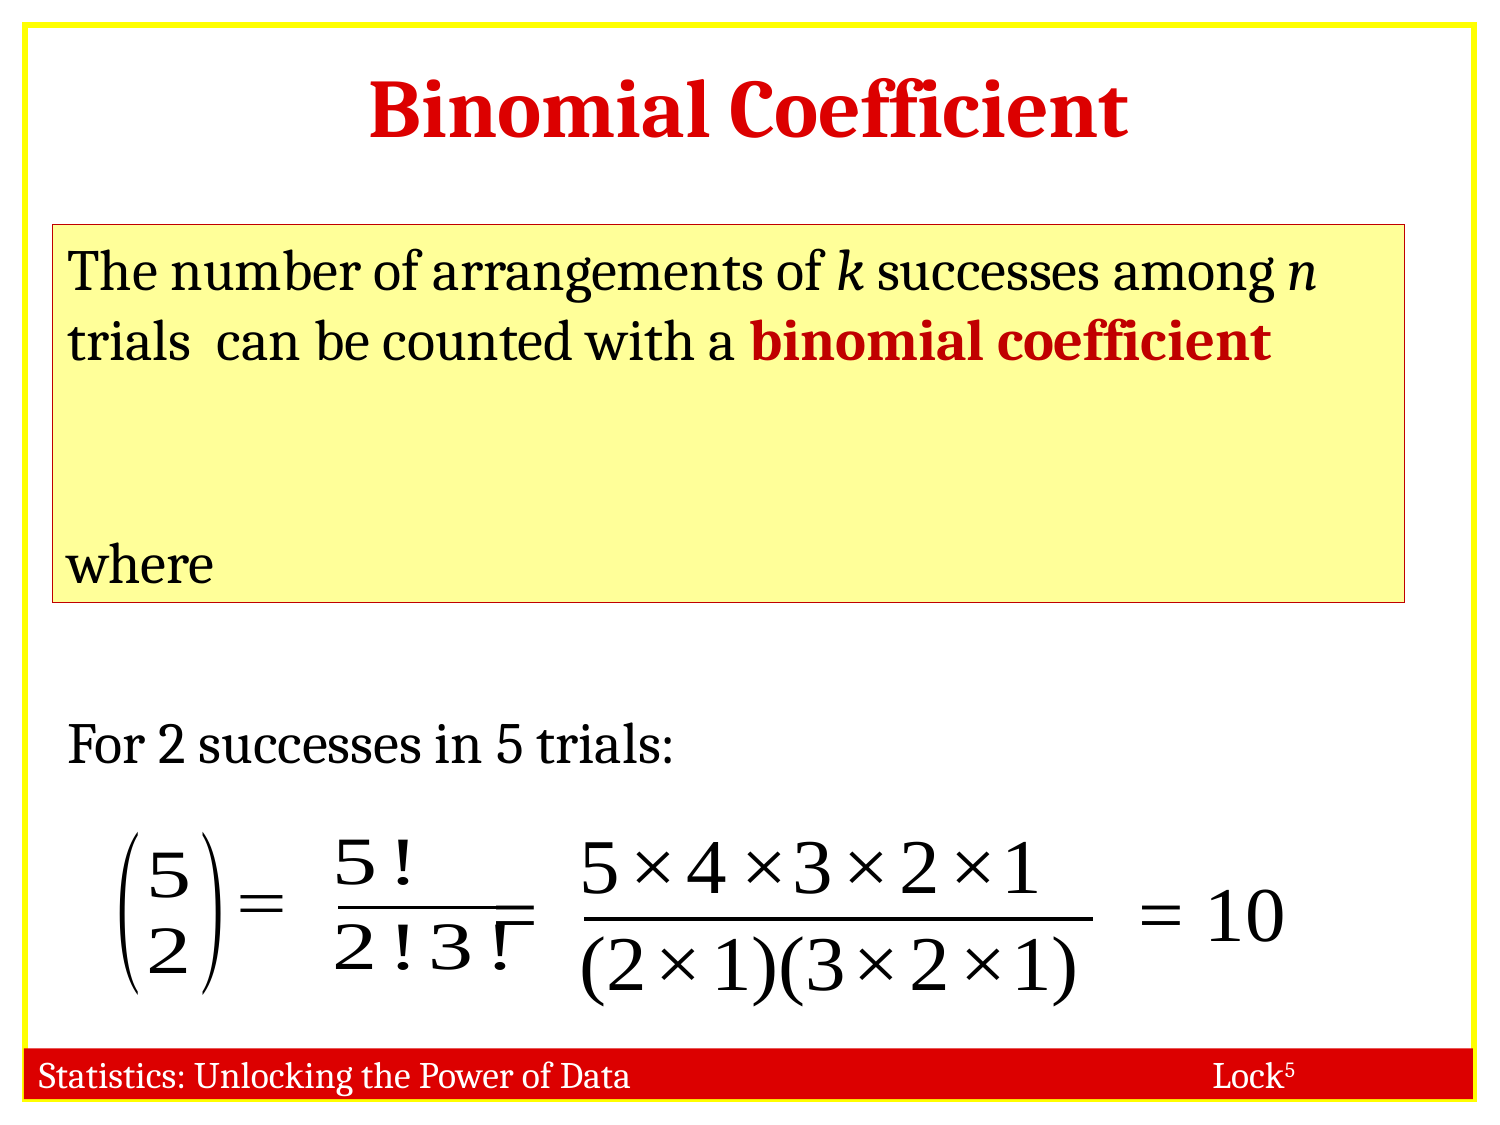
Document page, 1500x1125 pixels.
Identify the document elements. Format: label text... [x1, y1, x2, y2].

title Binomial Coefficient [49, 37, 1450, 162]
text_box For 2 successes in 5 trials: [52, 698, 1278, 783]
